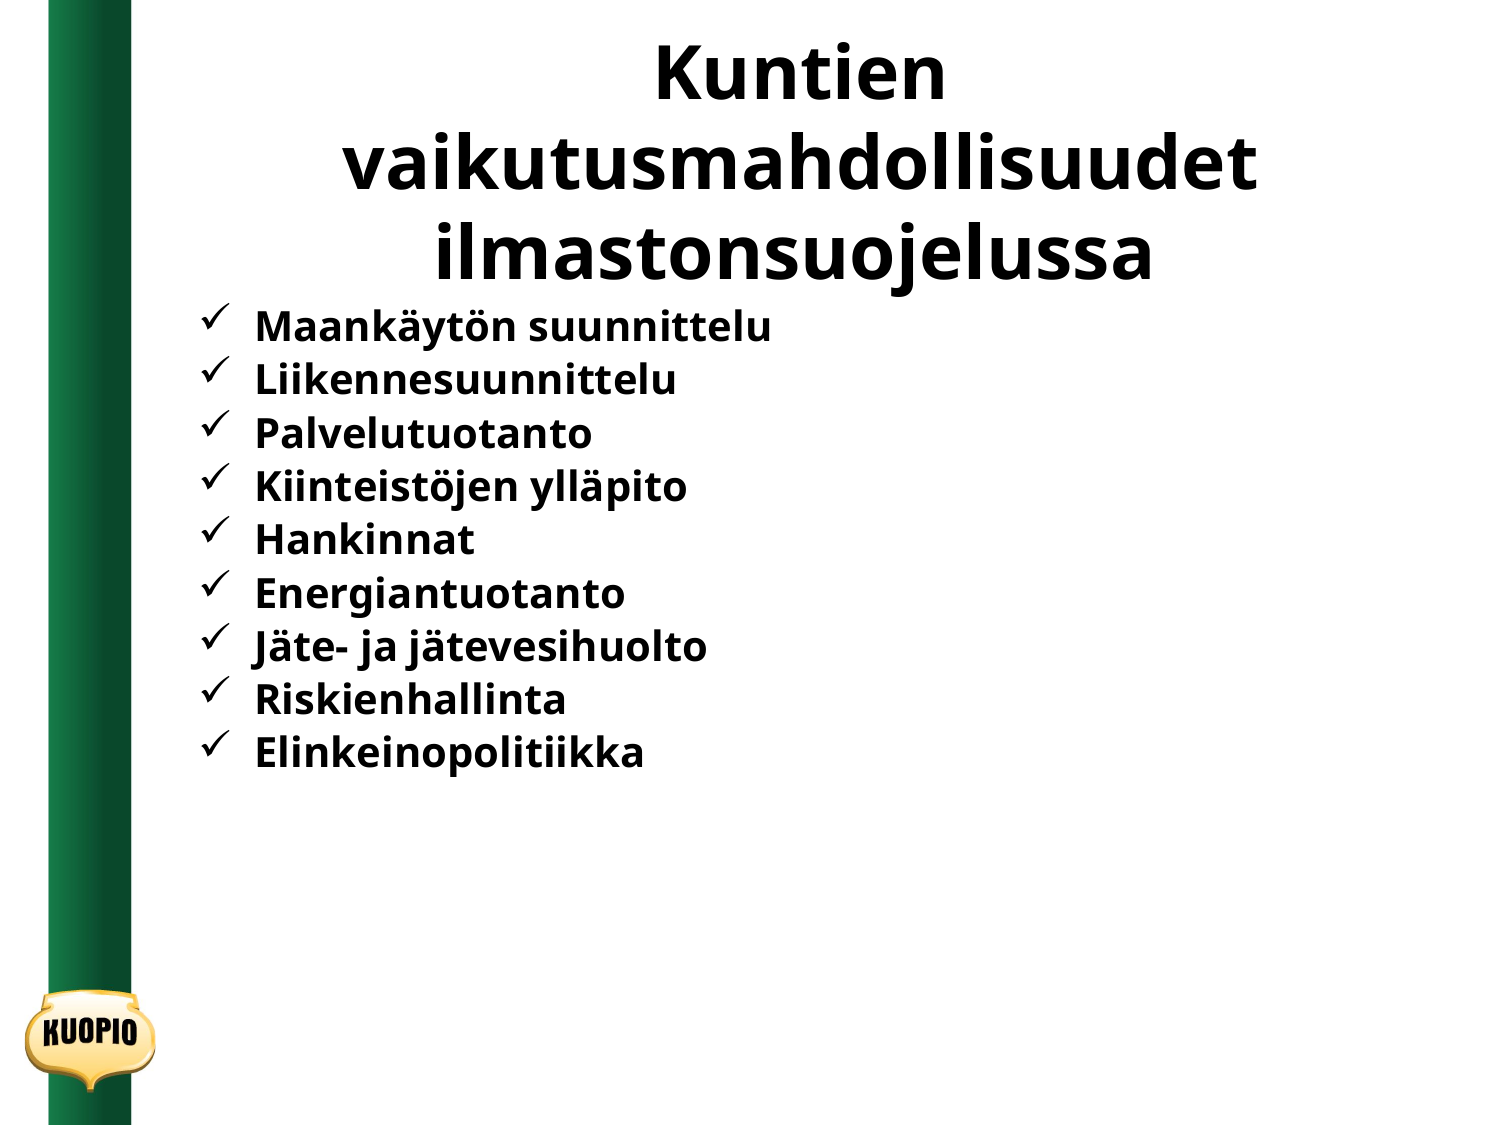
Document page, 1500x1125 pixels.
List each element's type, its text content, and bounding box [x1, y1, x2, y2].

list Maankäytön suunnittelu Liikennesuunnittelu Palvelutuotanto Kiinteistöjen ylläpito Hankinnat Energiantuotanto Jäte- ja jätevesihuolto Riskienhallinta Elinkeinopolitiikka [182, 297, 1396, 1125]
picture [24, 0, 156, 1125]
title Kuntien vaikutusmahdollisuudet ilmastonsuojelussa [194, 66, 1408, 255]
